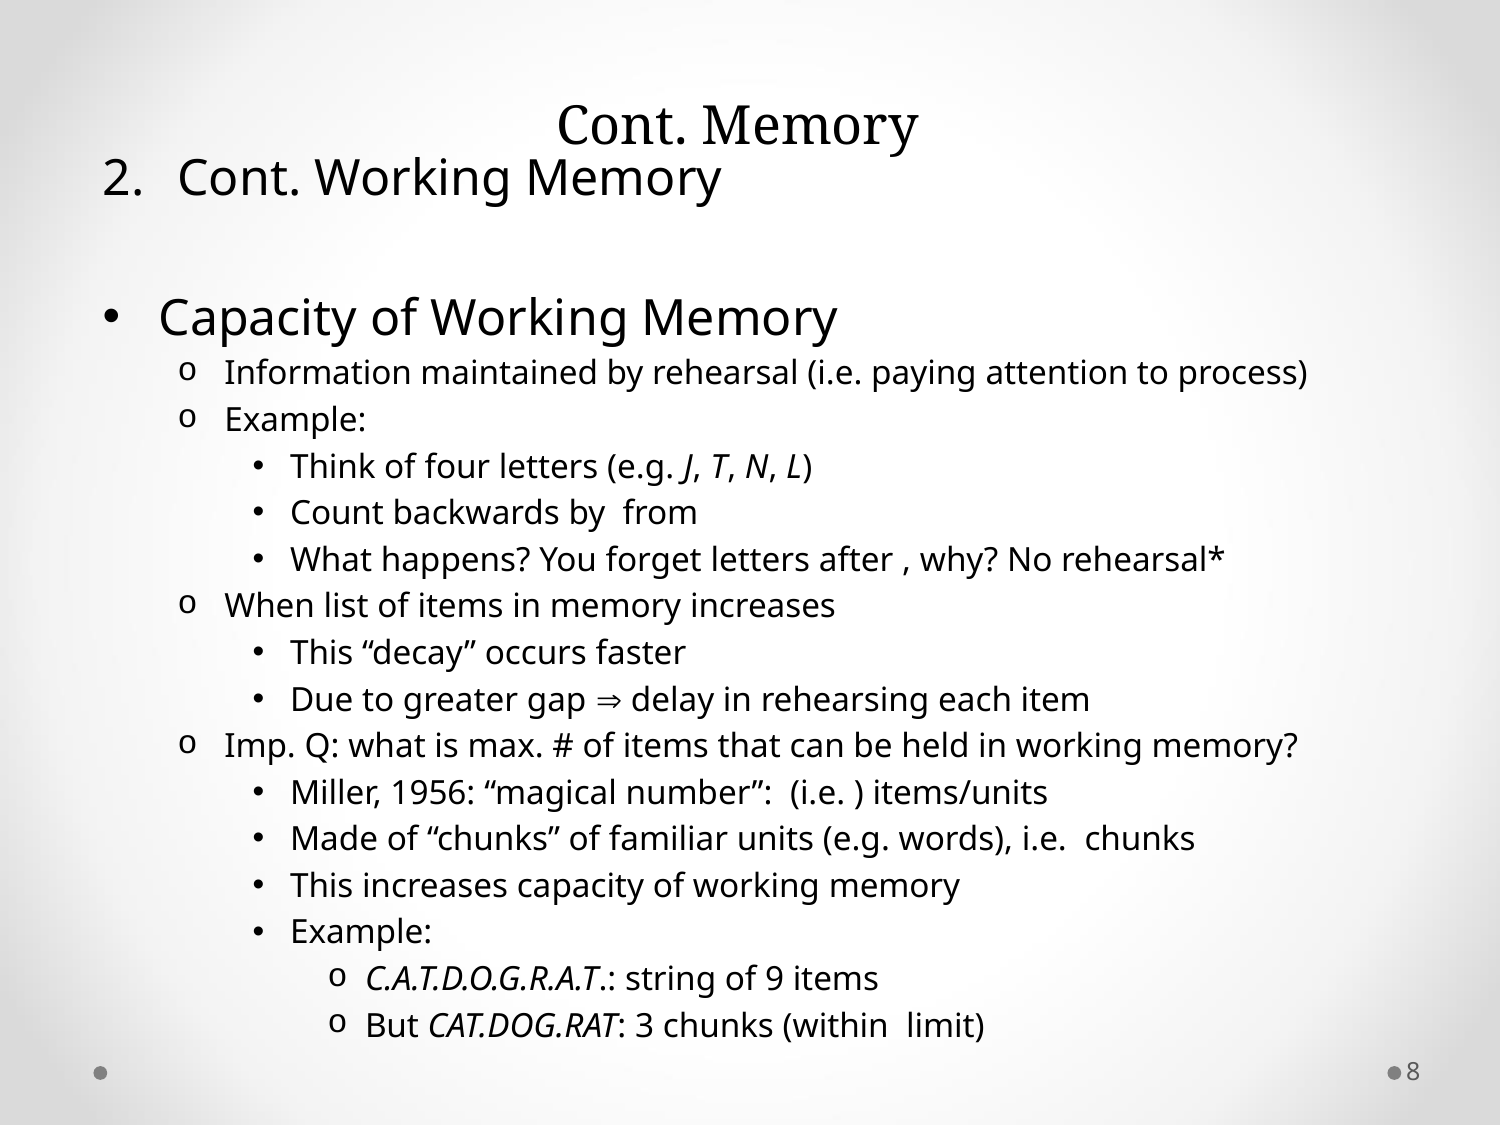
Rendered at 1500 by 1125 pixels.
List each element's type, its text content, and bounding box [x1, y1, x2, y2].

picture [0, 1, 1500, 1125]
title Cont. Memory [62, 62, 1413, 163]
slide_number 8 [1401, 1042, 1494, 1103]
